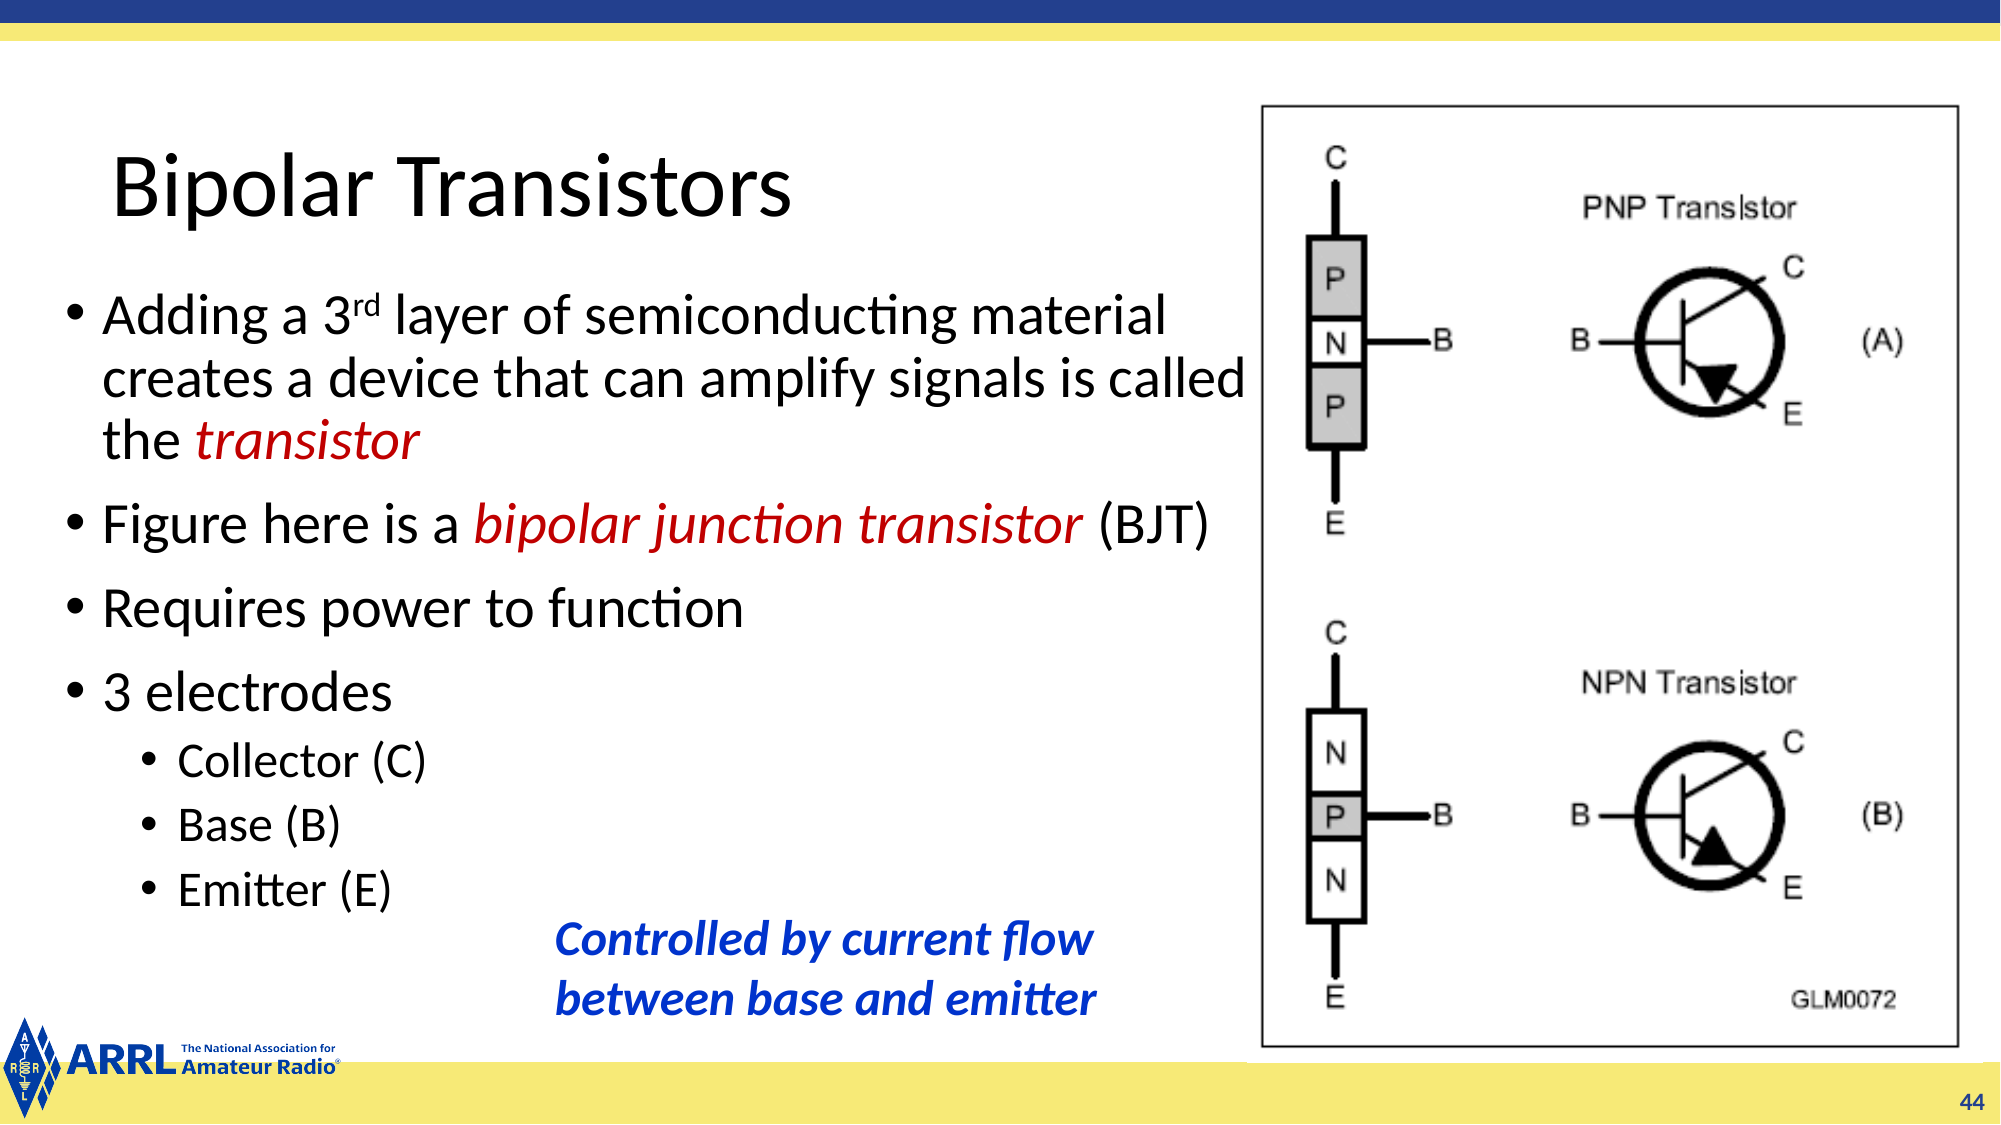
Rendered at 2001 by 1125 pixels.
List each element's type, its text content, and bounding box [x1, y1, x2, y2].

picture [1, 1015, 342, 1121]
picture [1247, 93, 1983, 1063]
title Bipolar Transistors [96, 130, 1247, 276]
list Adding a 3rd layer of semiconducting material creates a device that can amplify signals is called the transistor Figure here is a bipolar junction transistor (BJT) Requires power to function 3 electrodes Collector (C) Base (B) Emitter (E) [50, 276, 1247, 995]
text_box Controlled by current flow between base and emitter [540, 898, 1177, 1034]
